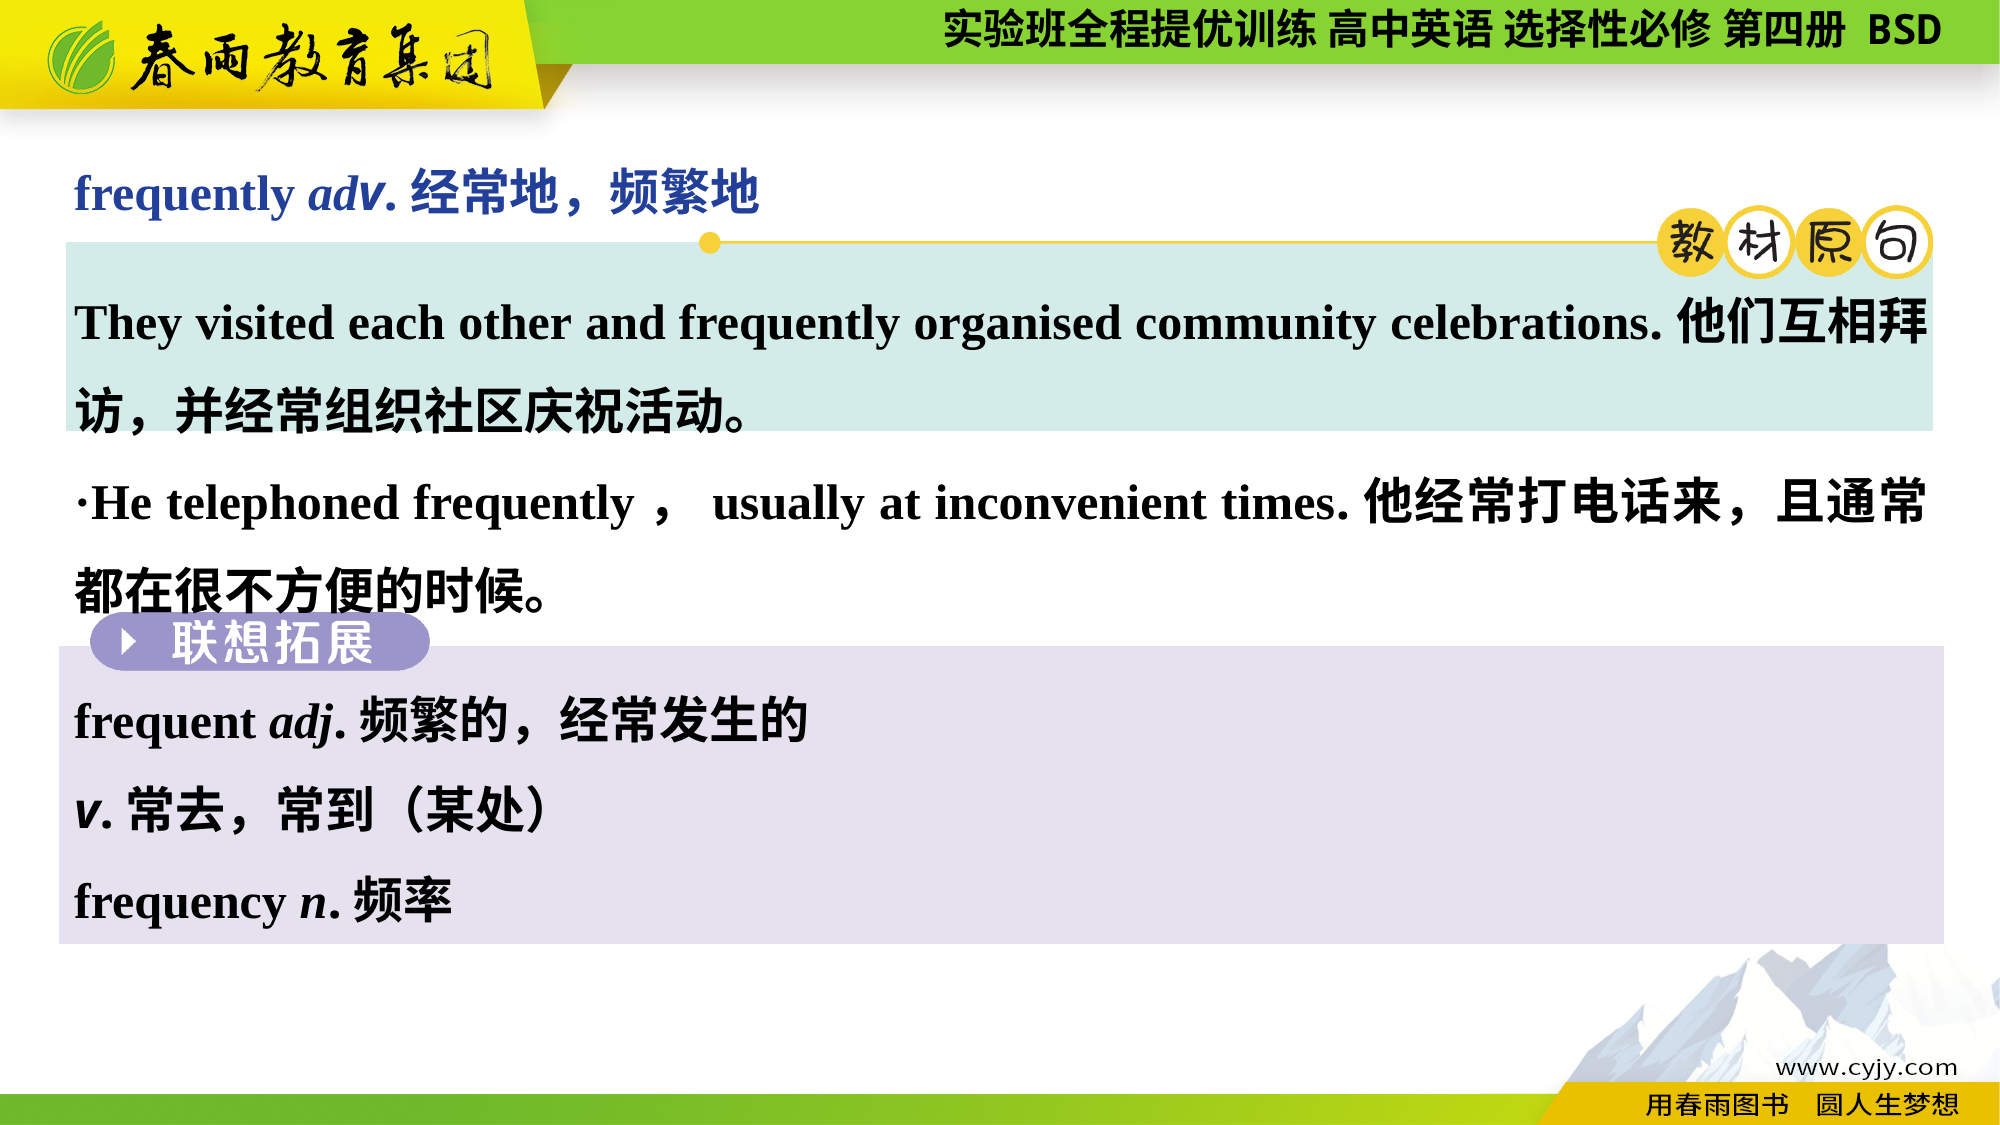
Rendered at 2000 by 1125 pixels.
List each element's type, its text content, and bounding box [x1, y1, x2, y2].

list frequently adv.经常地，频繁地 They visited each other and frequently organised community celebrations.他们互相拜访，并经常组织社区庆祝活动。 ·He telephoned frequently，usually at inconvenient times.他经常打电话来，且通常都在很不方便的时候。 frequent adj.频繁的，经常发生的 v.常去，常到（某处） frequency n.频率 [59, 122, 1944, 646]
picture [0, 0, 2000, 1125]
